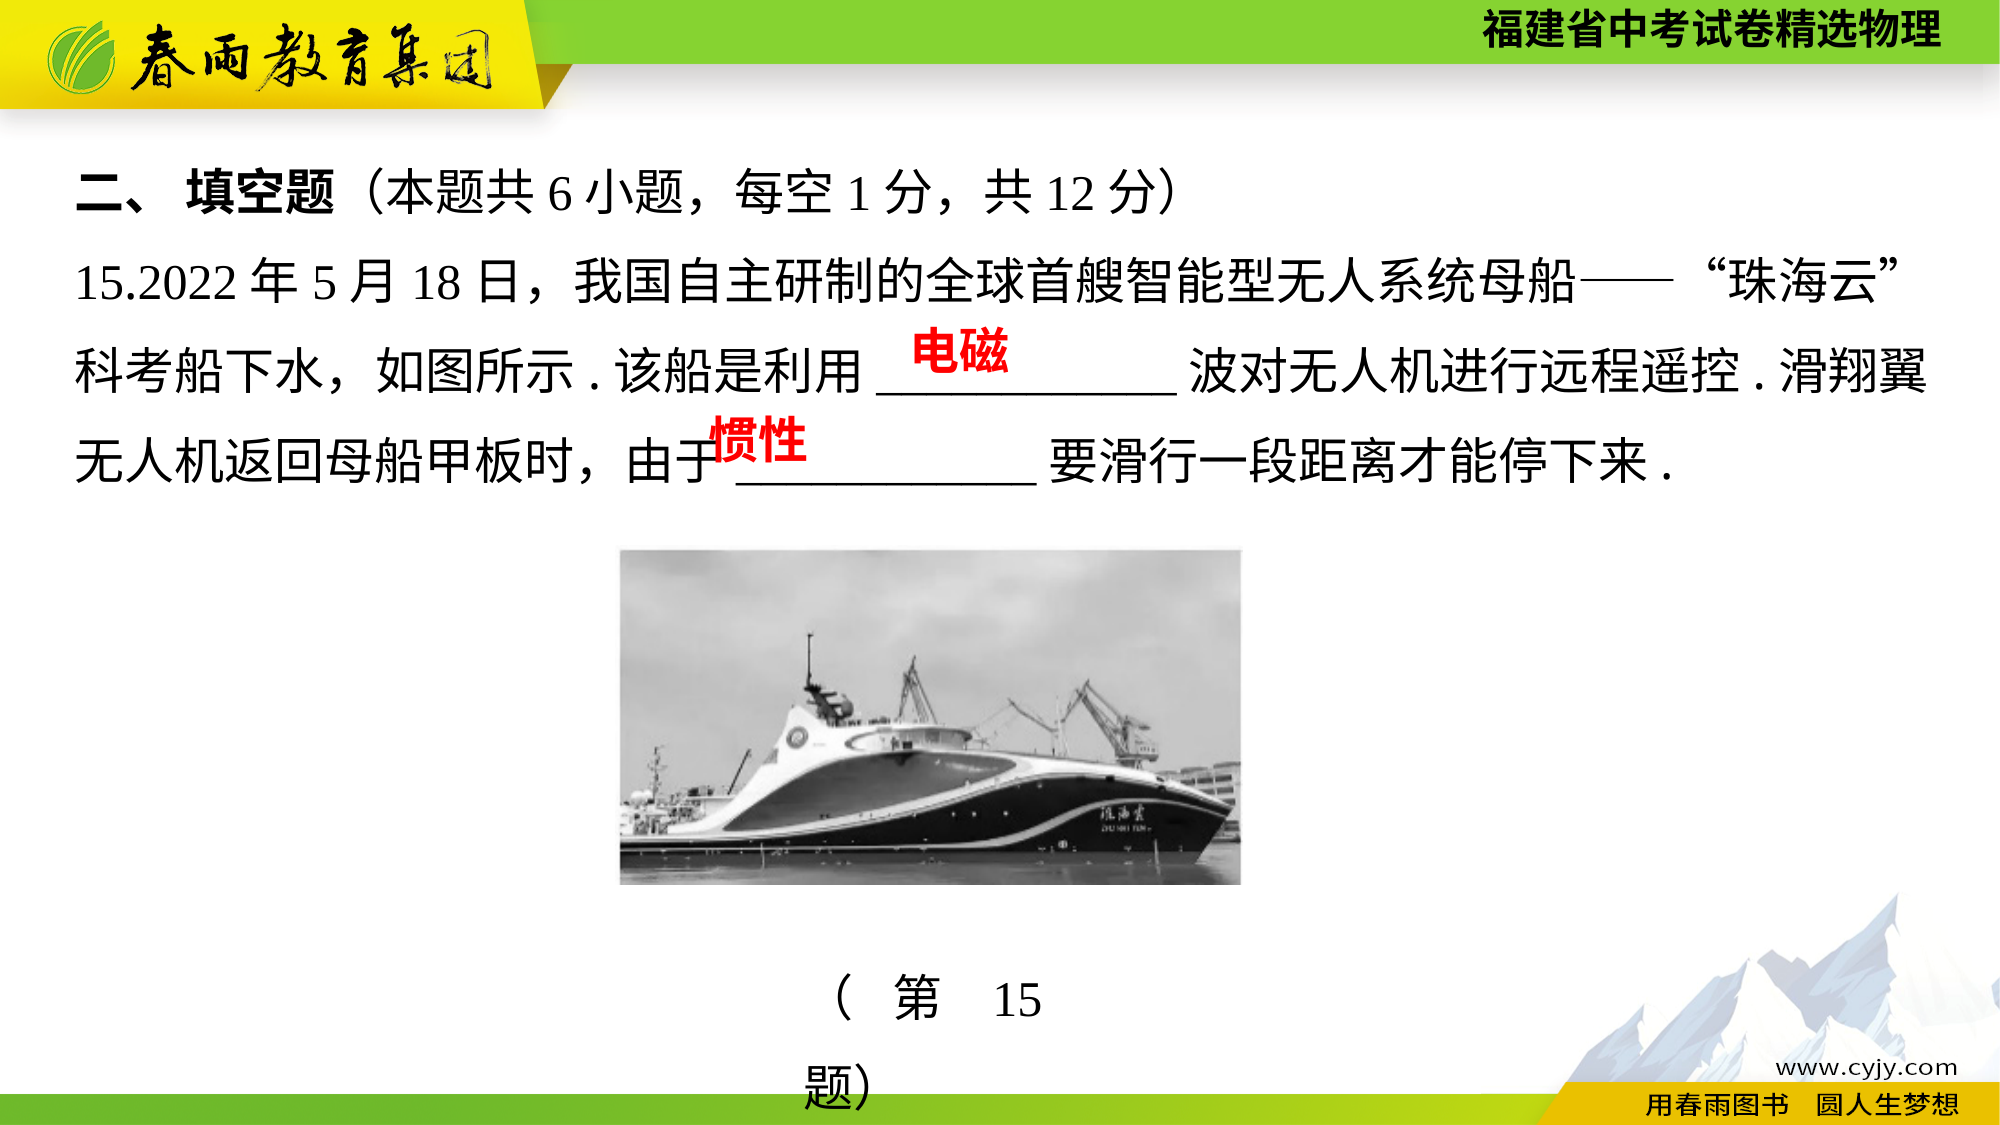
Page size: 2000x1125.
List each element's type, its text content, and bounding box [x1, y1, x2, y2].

picture [0, 0, 2000, 1125]
text_box 电磁 [894, 311, 1025, 387]
list 二、 填空题（本题共6小题，每空1分，共12分） 15.2022年5月18日，我国自主研制的全球首艘智能型无人系统母船——“珠海云”科考船下水，如图所示.该船是利用____________波对无人机进行远程遥控.滑翔翼无人机返回母船甲板时，由于____________要滑行一段距离才能停下来. [59, 122, 1944, 502]
text_box 惯性 [693, 401, 824, 476]
text_box （第15题） [789, 928, 1069, 1034]
